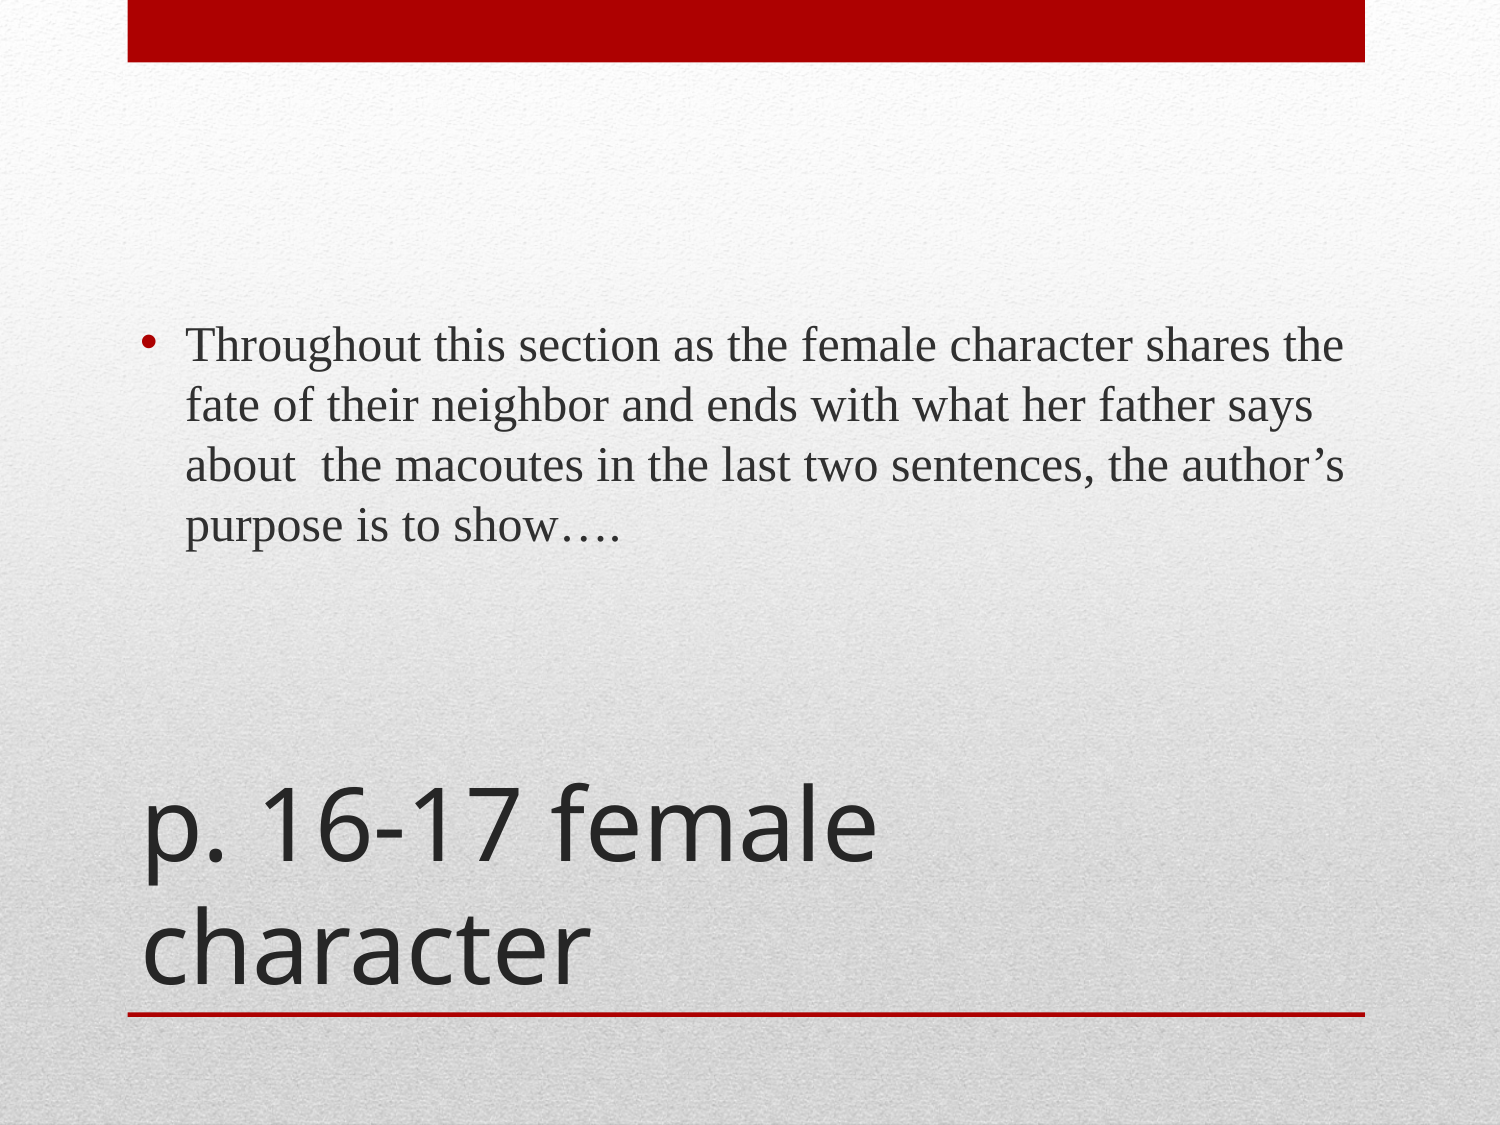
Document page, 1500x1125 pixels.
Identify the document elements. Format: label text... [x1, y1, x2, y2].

list Throughout this section as the female character shares the fate of their neighbor and ends with what her father says about the macoutes in the last two sentences, the author’s purpose is to show…. [125, 112, 1363, 750]
title p. 16-17 female character [125, 750, 1238, 1013]
